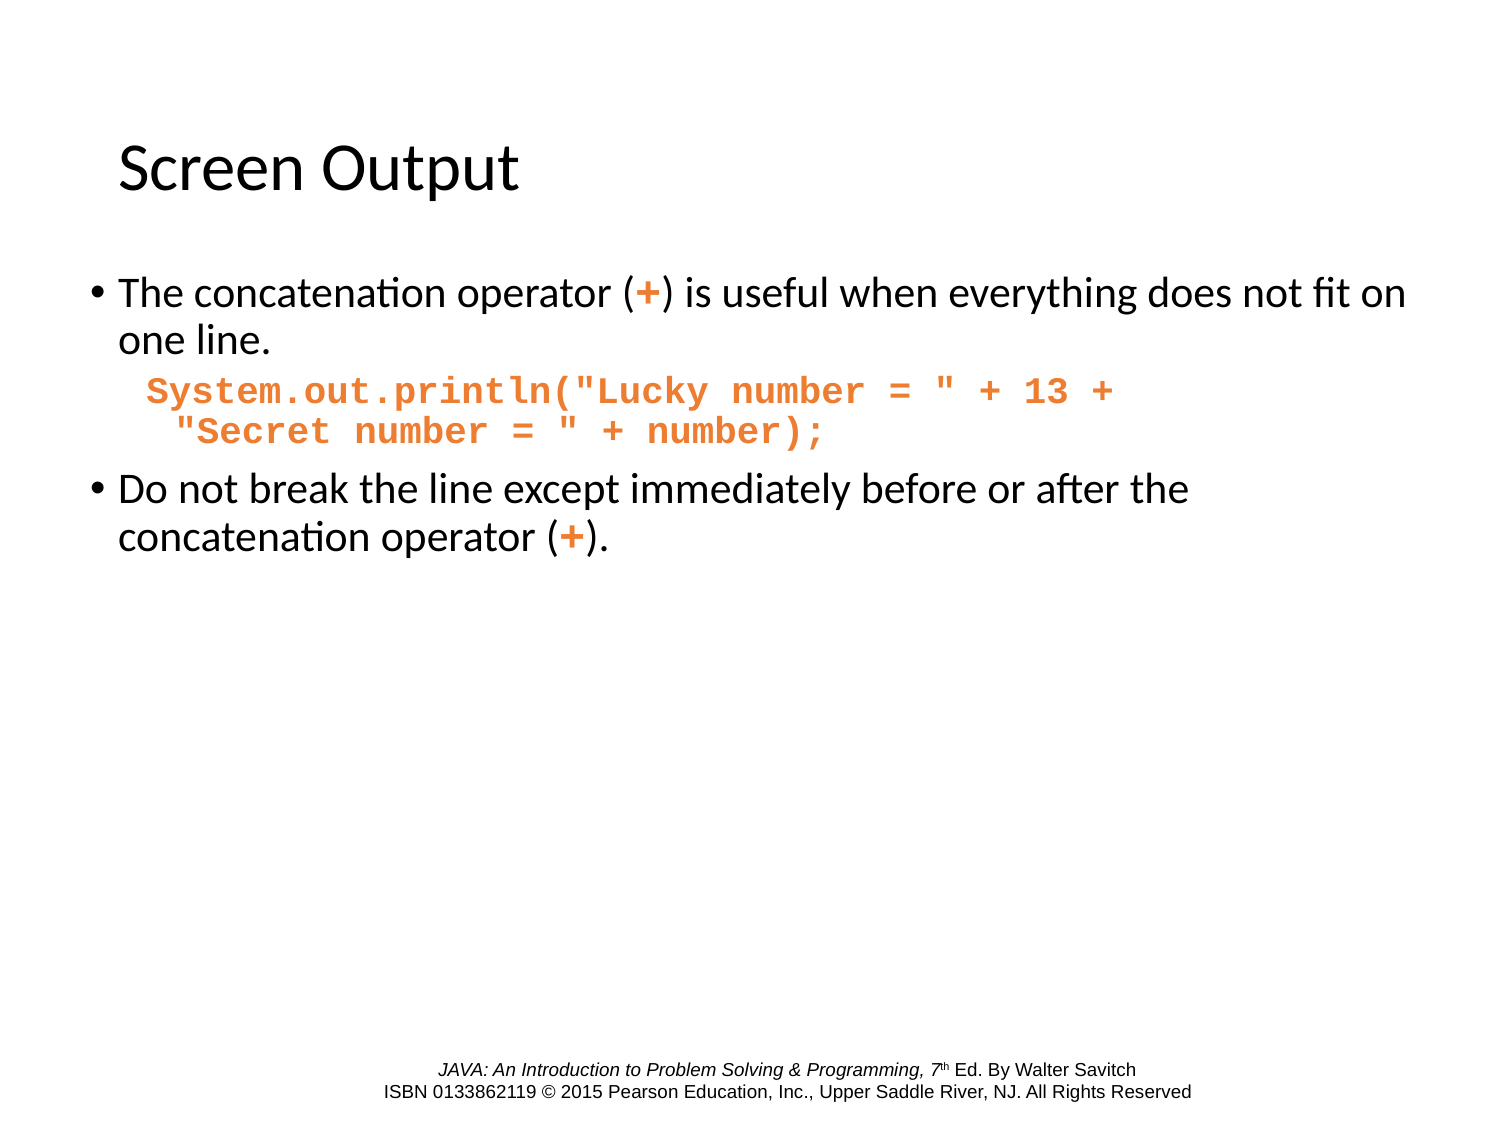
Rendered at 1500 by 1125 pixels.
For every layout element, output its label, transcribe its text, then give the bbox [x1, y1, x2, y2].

title Screen Output [103, 59, 1397, 262]
list The concatenation operator (+) is useful when everything does not fit on one line. System.out.println("Lucky number = " + 13 + "Secret number = " + number); Do not break the line except immediately before or after the concatenation operator (+). [75, 262, 1459, 1005]
